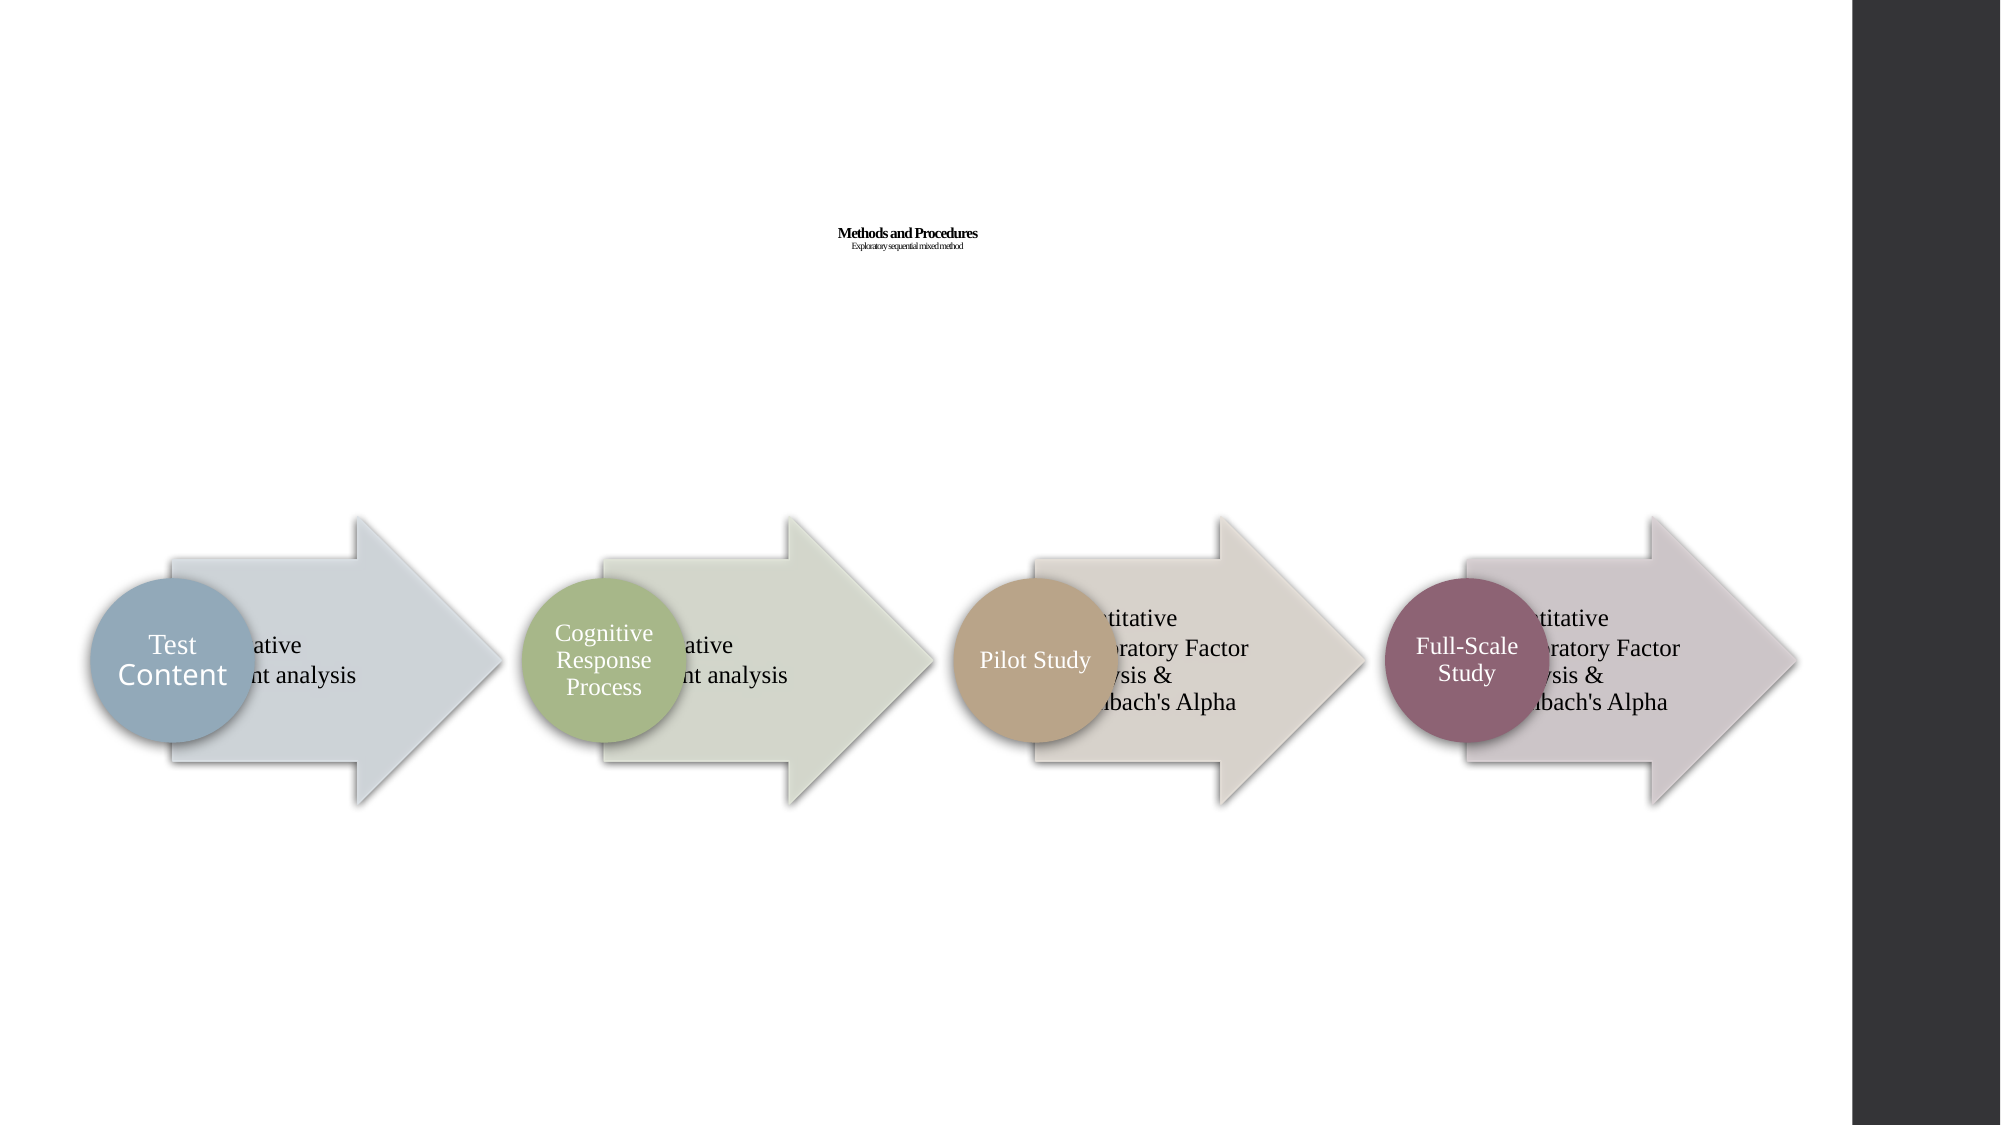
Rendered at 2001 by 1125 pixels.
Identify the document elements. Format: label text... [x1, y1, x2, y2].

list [89, 259, 1798, 1062]
title Methods and Procedures Exploratory sequential mixed method [112, 121, 1703, 254]
